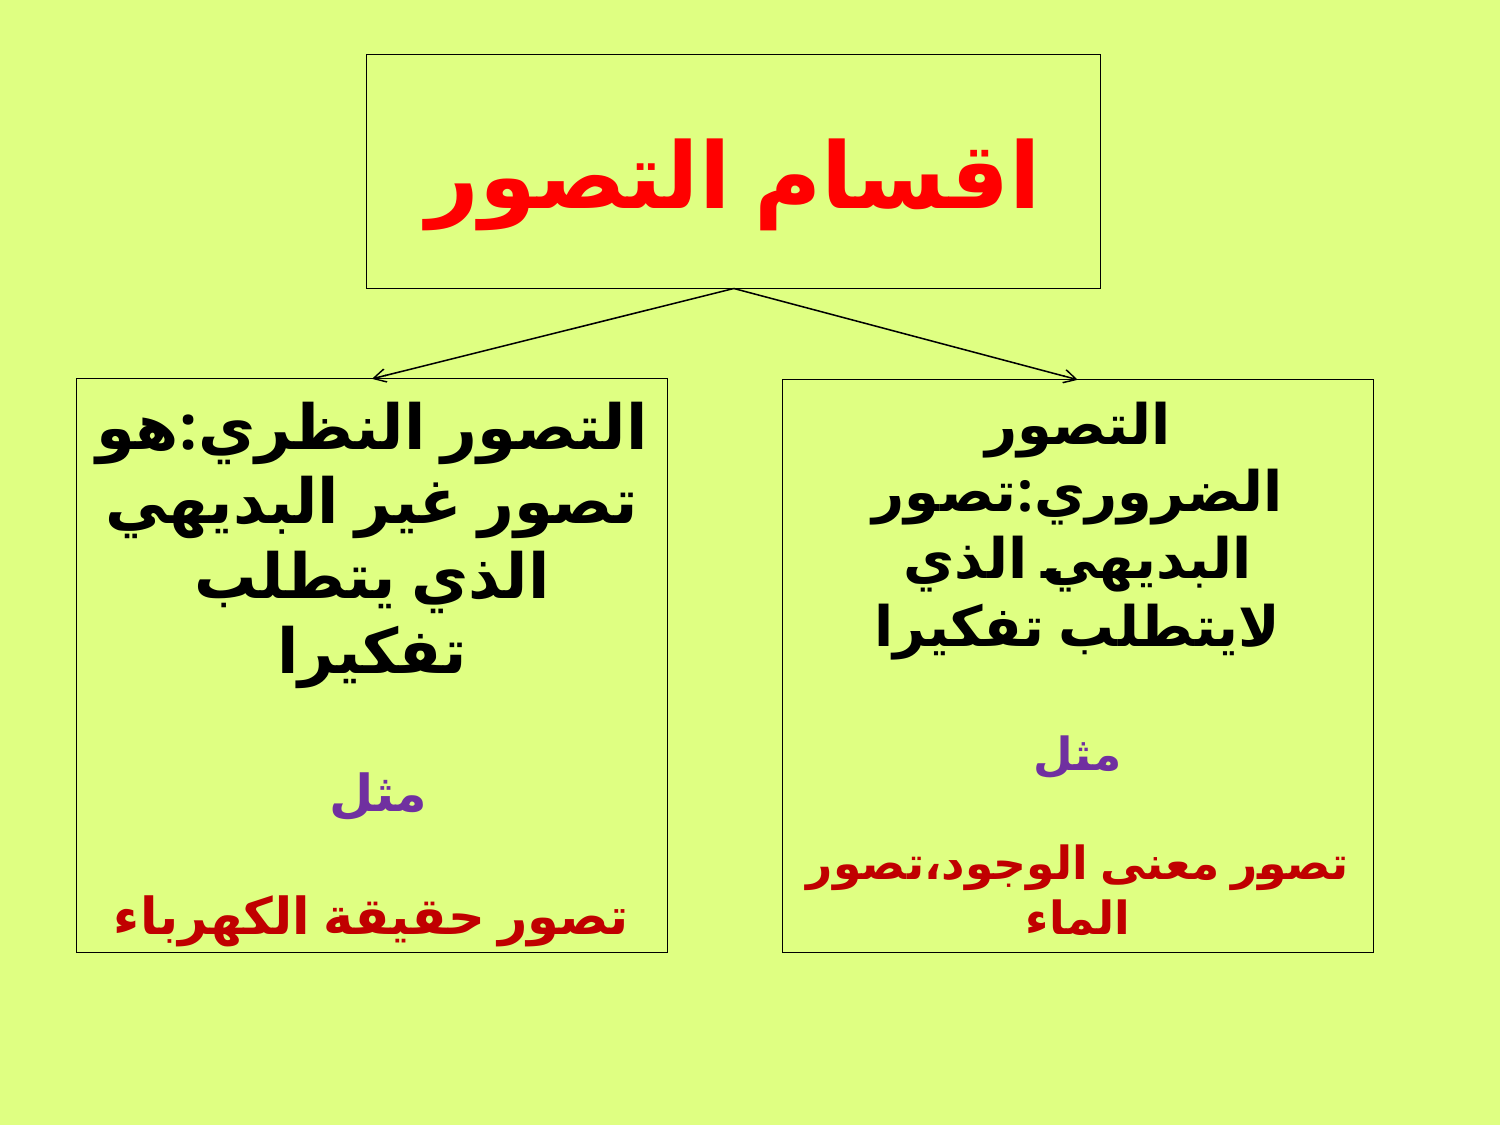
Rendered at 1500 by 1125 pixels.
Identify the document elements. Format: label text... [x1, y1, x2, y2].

title اقسام التصور [366, 54, 1101, 289]
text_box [733, 288, 1079, 380]
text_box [371, 288, 731, 380]
text_box التصور النظري:هو تصور غير البديهي الذي يتطلب تفكيرا مثل تصور حقيقة الكهرباء [76, 378, 668, 953]
text_box التصور الضروري:تصور البديهي الذي لايتطلب تفكيرا مثل تصور معنى الوجود،تصور الماء [782, 379, 1374, 953]
